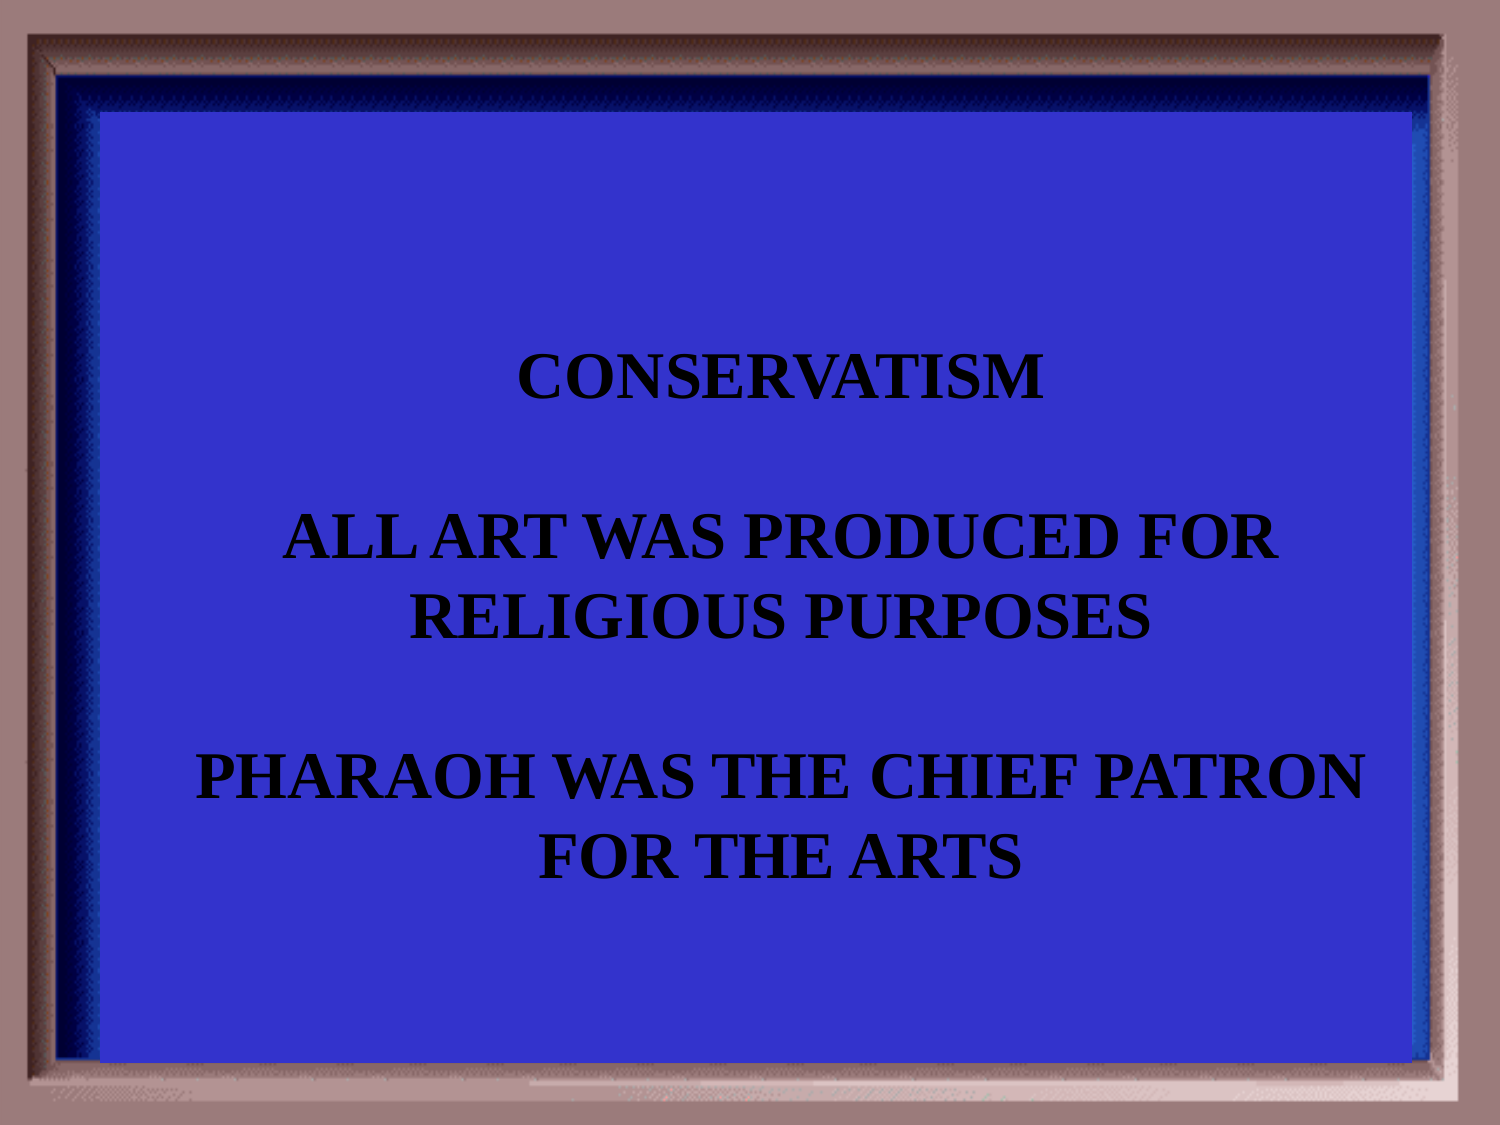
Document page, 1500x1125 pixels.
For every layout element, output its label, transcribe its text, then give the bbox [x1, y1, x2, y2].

text_box Conservatism All art was produced for religious purposes Pharaoh was the chief patron for the arts [137, 324, 1425, 900]
picture [0, 0, 1500, 1125]
text_box [99, 112, 1413, 1063]
